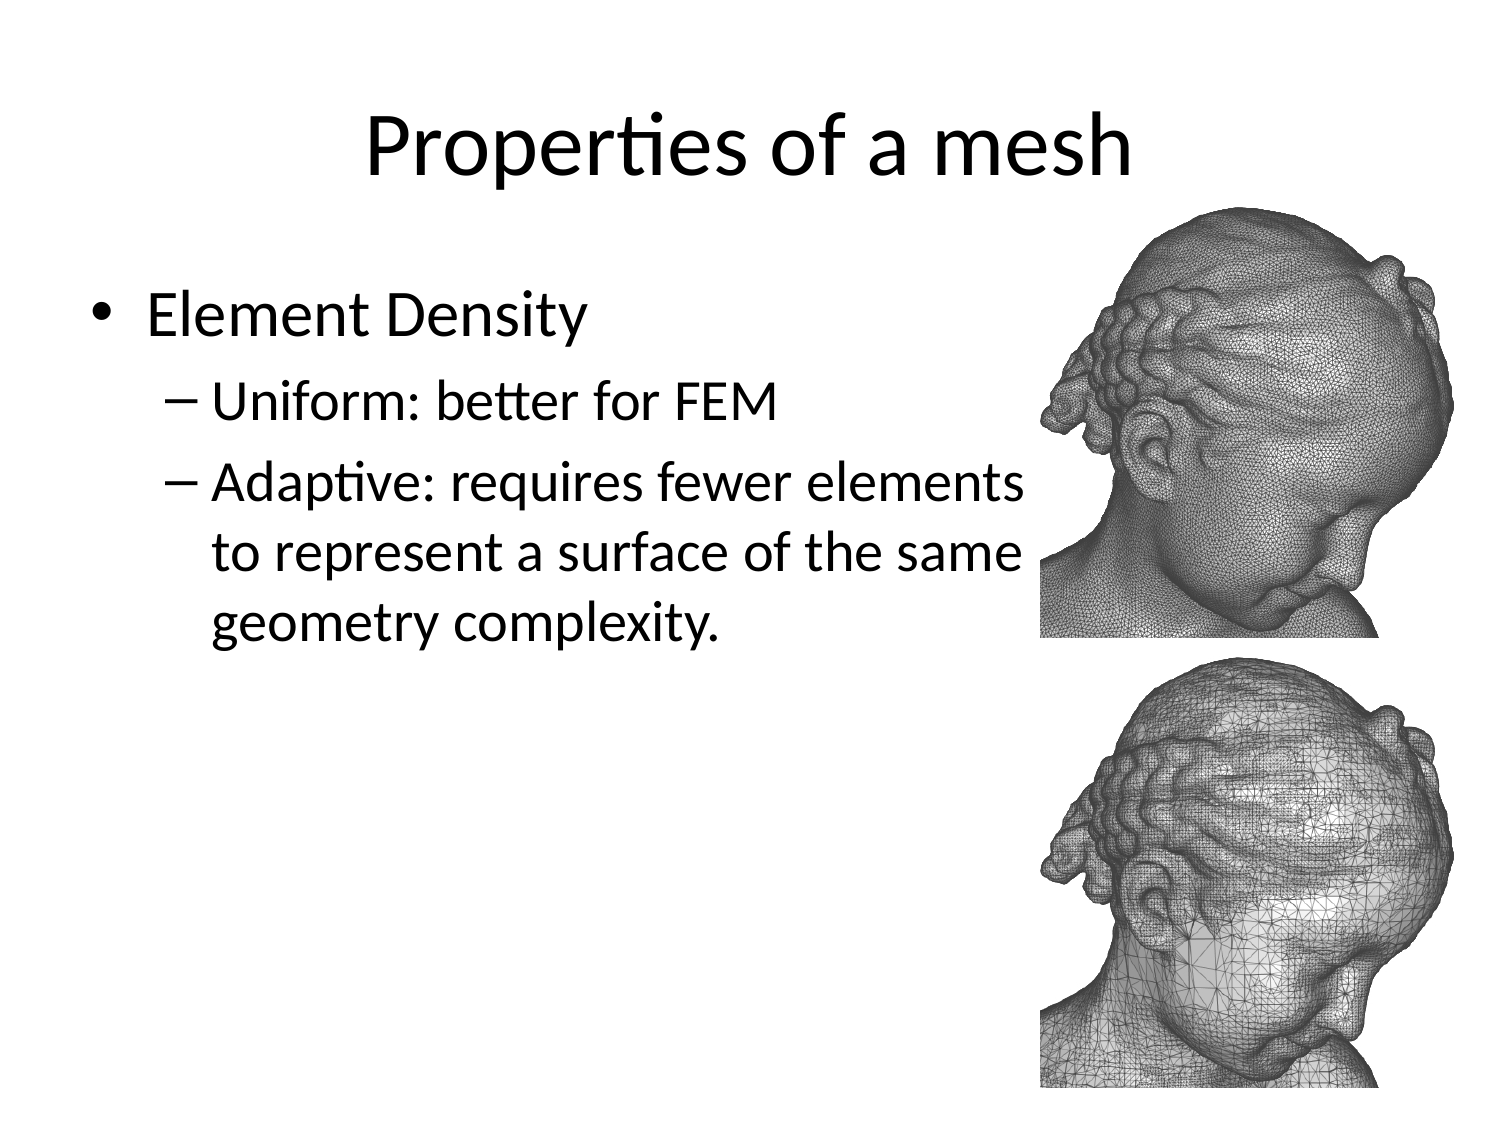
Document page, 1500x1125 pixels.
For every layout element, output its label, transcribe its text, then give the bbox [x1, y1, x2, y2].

title Properties of a mesh [75, 45, 1425, 233]
picture [1039, 649, 1478, 1088]
picture [1039, 199, 1478, 638]
list Element Density Uniform: better for FEM Adaptive: requires fewer elements to represent a surface of the same geometry complexity. [75, 262, 1042, 1005]
